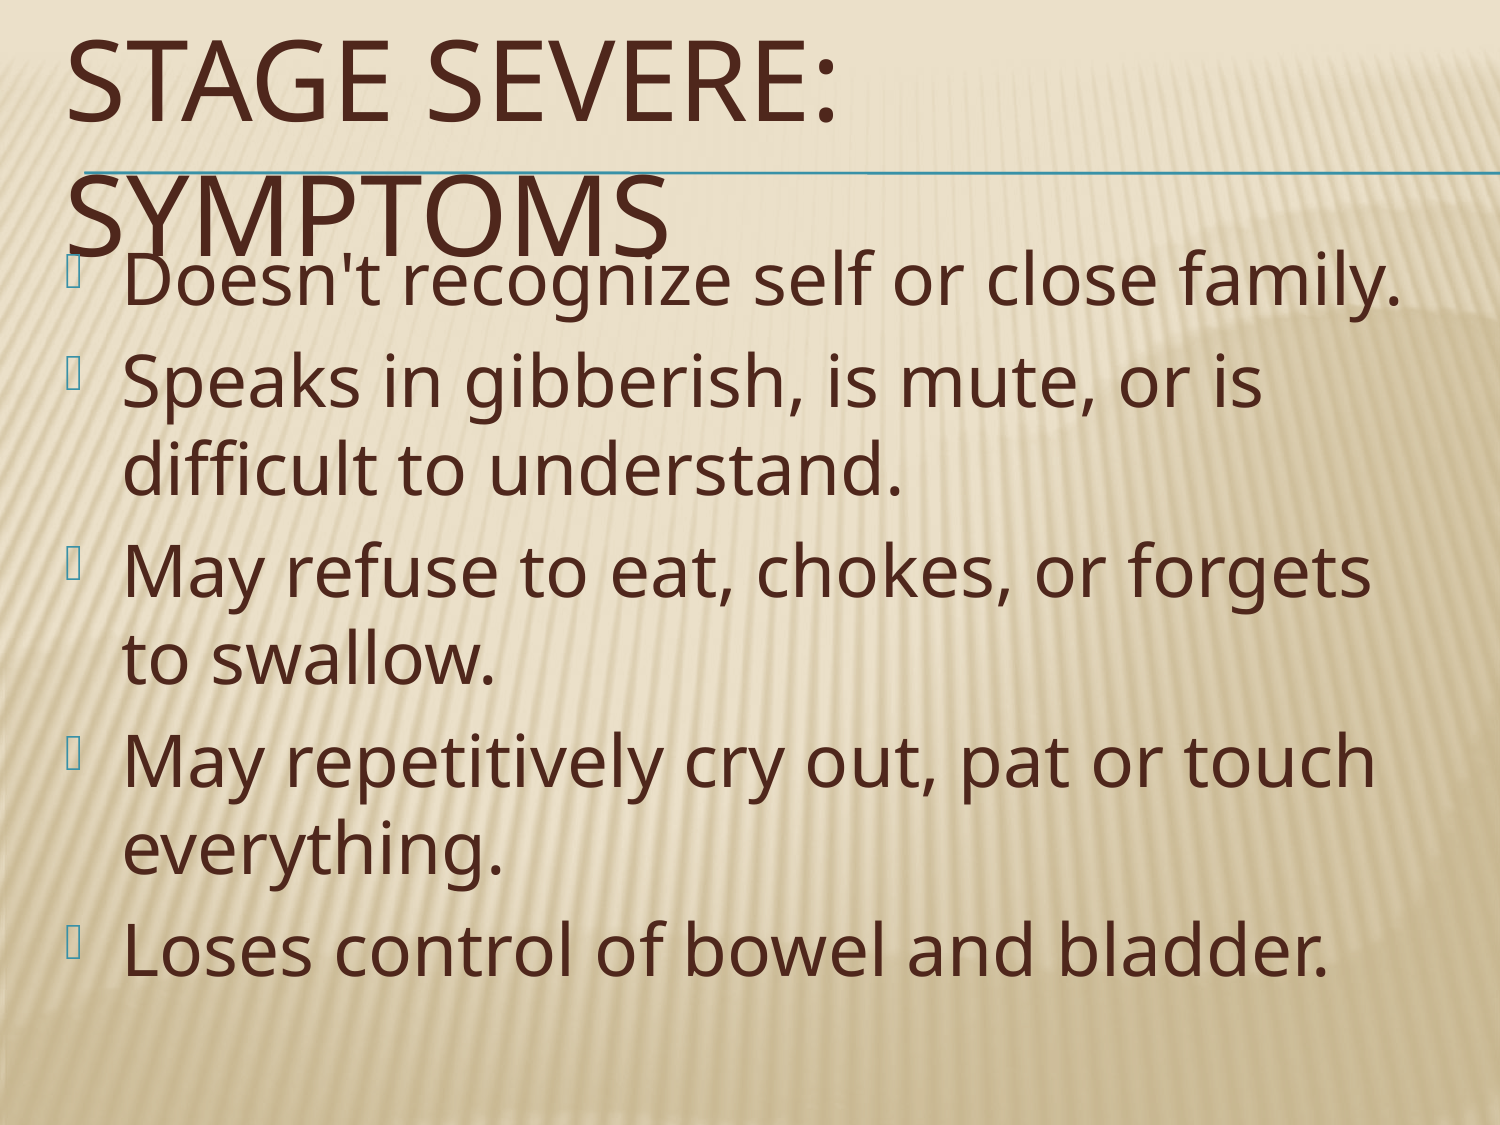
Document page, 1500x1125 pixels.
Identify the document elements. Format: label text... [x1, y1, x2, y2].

list Doesn't recognize self or close family. Speaks in gibberish, is mute, or is difficult to understand. May refuse to eat, chokes, or forgets to swallow. May repetitively cry out, pat or touch everything. Loses control of bowel and bladder. [50, 224, 1475, 1088]
title Stage Severe: Symptoms [50, 75, 1475, 213]
